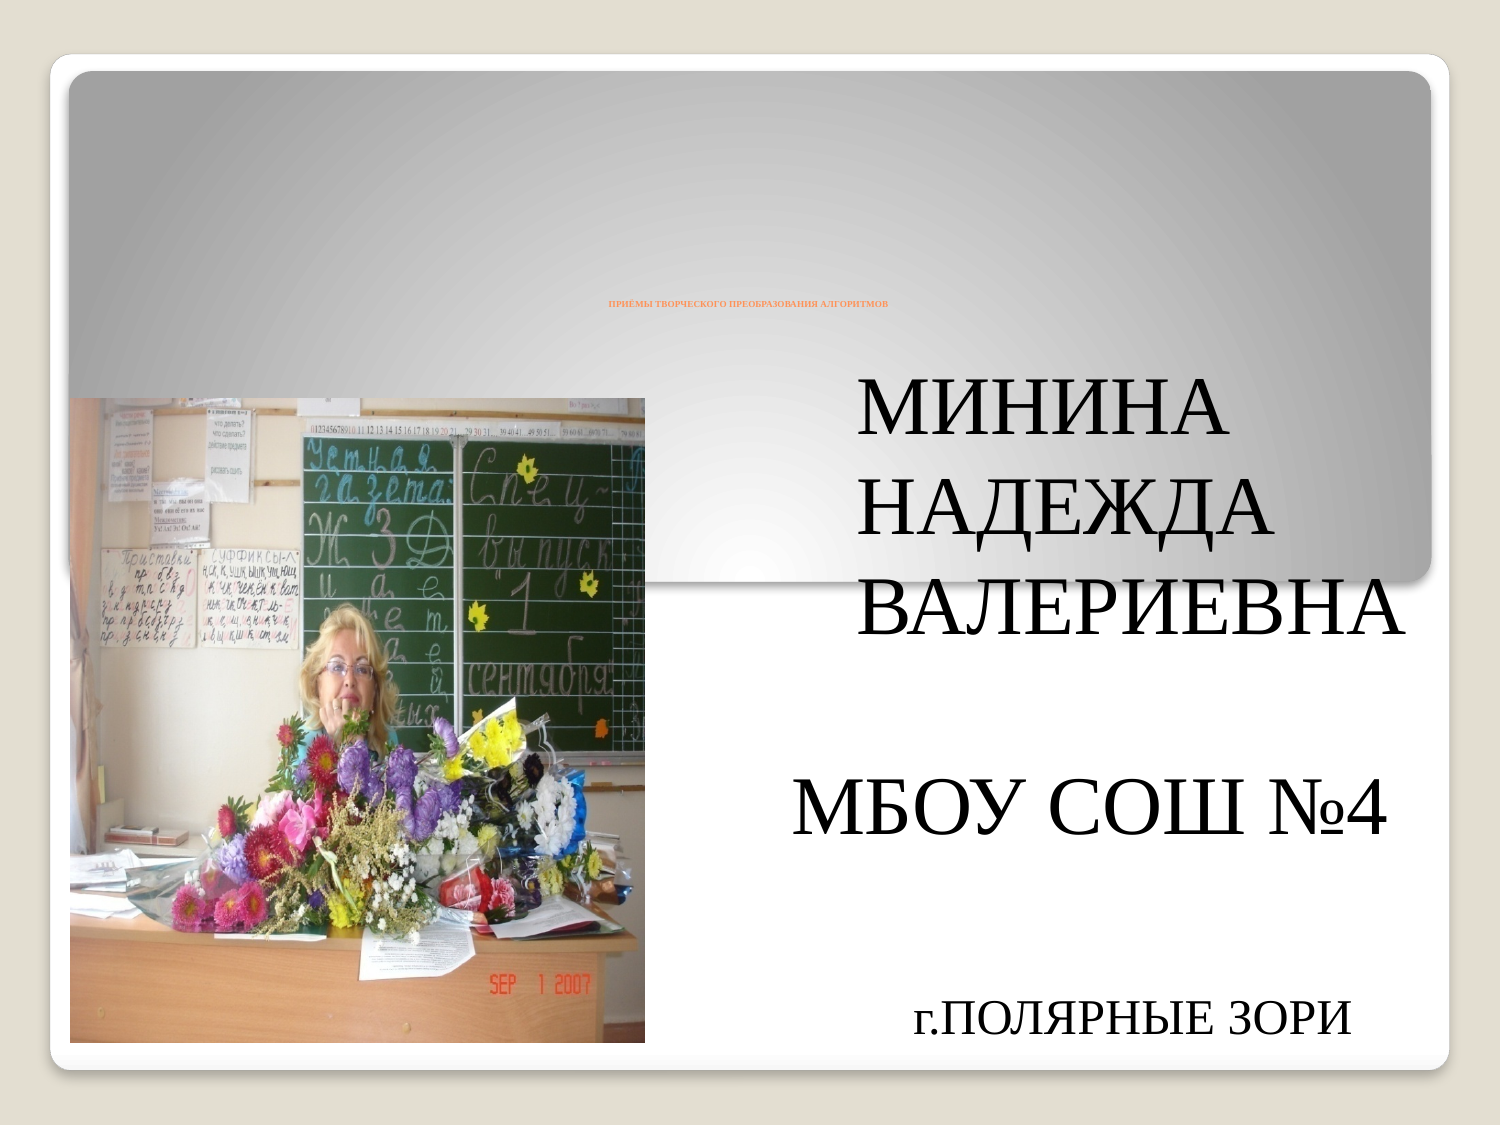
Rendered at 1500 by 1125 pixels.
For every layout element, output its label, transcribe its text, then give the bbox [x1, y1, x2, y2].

subtitle МИНИНА НАДЕЖДА ВАЛЕРИЕВНА МБОУ СОШ №4 г.ПОЛЯРНЫЕ ЗОРИ [70, 351, 1465, 1125]
title ПРИЁМЫ ТВОРЧЕСКОГО ПРЕОБРАЗОВАНИЯ АЛГОРИТМОВ [0, 0, 1500, 317]
picture [70, 398, 645, 1044]
